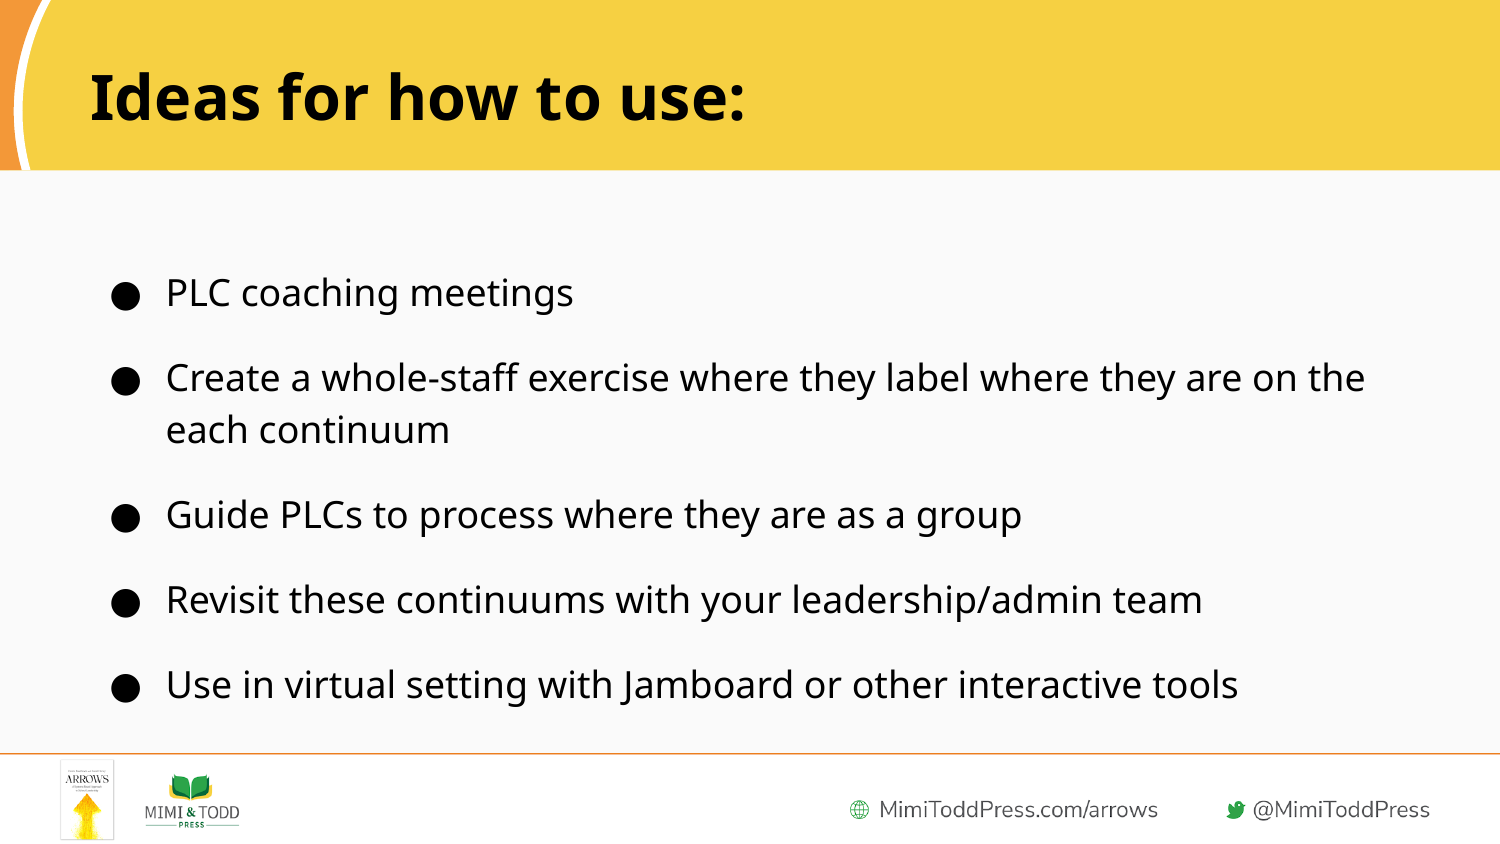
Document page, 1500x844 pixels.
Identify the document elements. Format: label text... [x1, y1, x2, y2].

picture [0, 753, 1500, 844]
list PLC coaching meetings Create a whole-staff exercise where they label where they are on the each continuum Guide PLCs to process where they are as a group Revisit these continuums with your leadership/admin team Use in virtual setting with Jamboard or other interactive tools [75, 247, 1425, 785]
title Ideas for how to use: [75, 22, 1425, 148]
